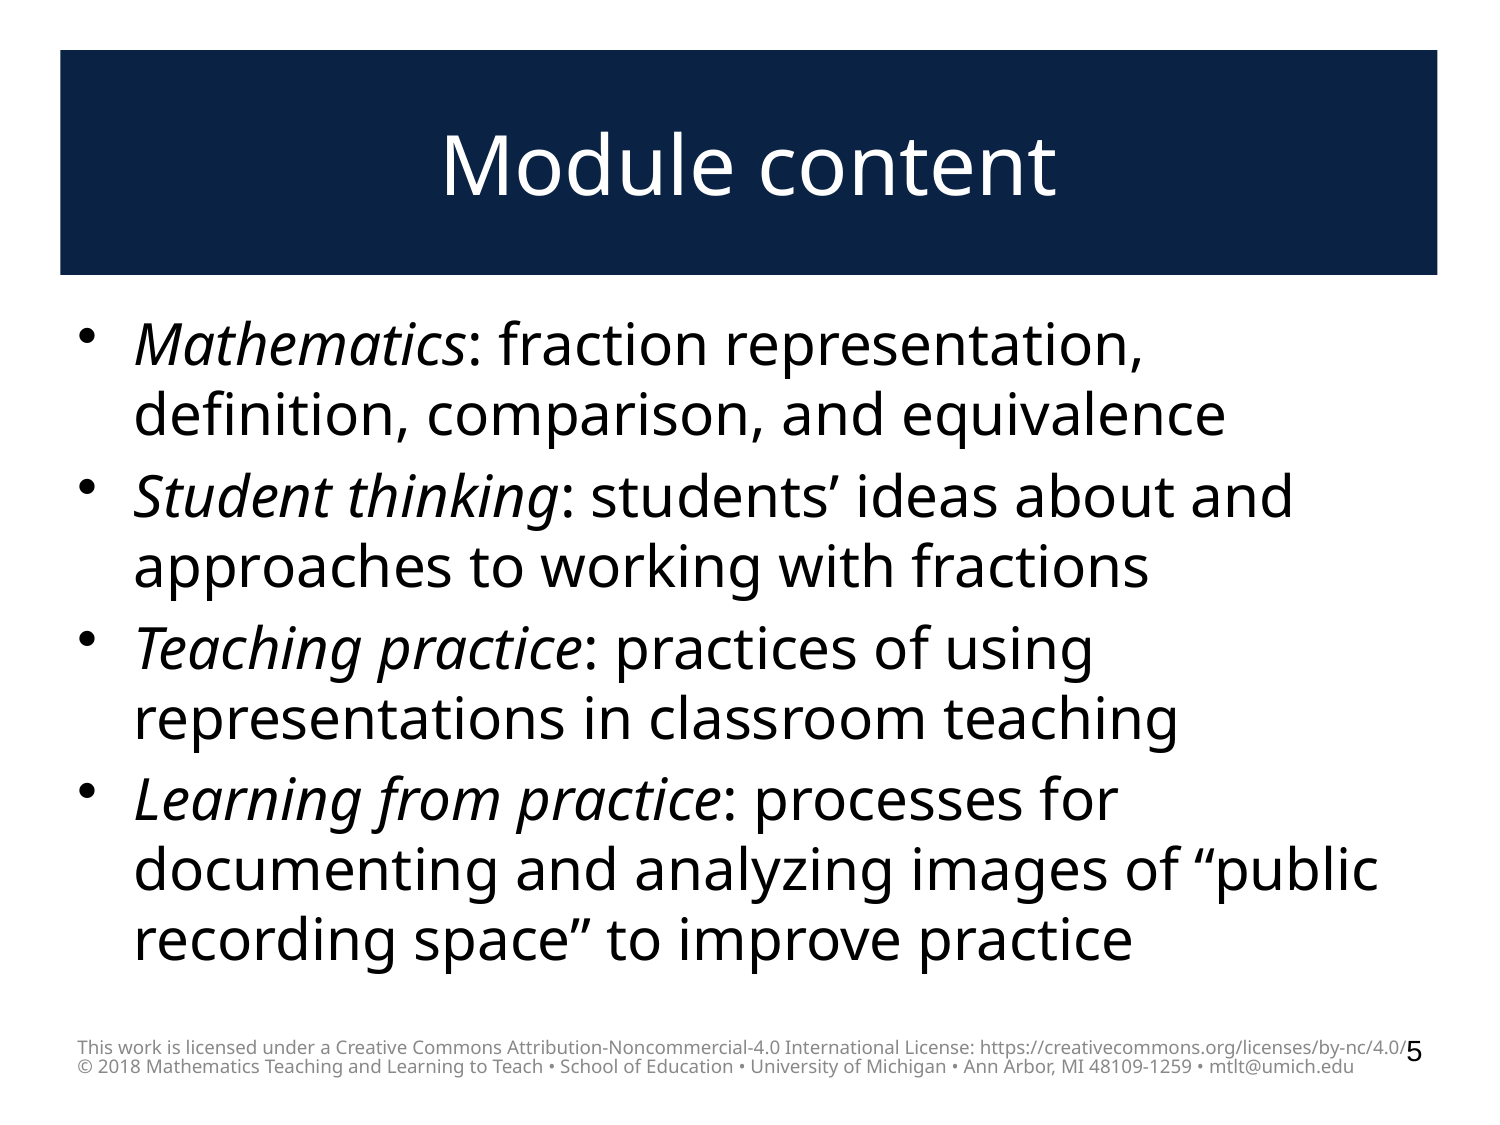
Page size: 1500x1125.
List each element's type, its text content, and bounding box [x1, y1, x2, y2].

title Module content [60, 50, 1438, 275]
footer This work is licensed under a Creative Commons Attribution-Noncommercial-4.0 International License: https://creativecommons.org/licenses/by-nc/4.0/ © 2018 Mathematics Teaching and Learning to Teach • School of Education • University of Michigan • Ann Arbor, MI 48109-1259 • mtlt@umich.edu [62, 1009, 1438, 1088]
list Mathematics: fraction representation, definition, comparison, and equivalence Student thinking: students’ ideas about and approaches to working with fractions Teaching practice: practices of using representations in classroom teaching Learning from practice: processes for documenting and analyzing images of “public recording space” to improve practice [62, 299, 1438, 1005]
